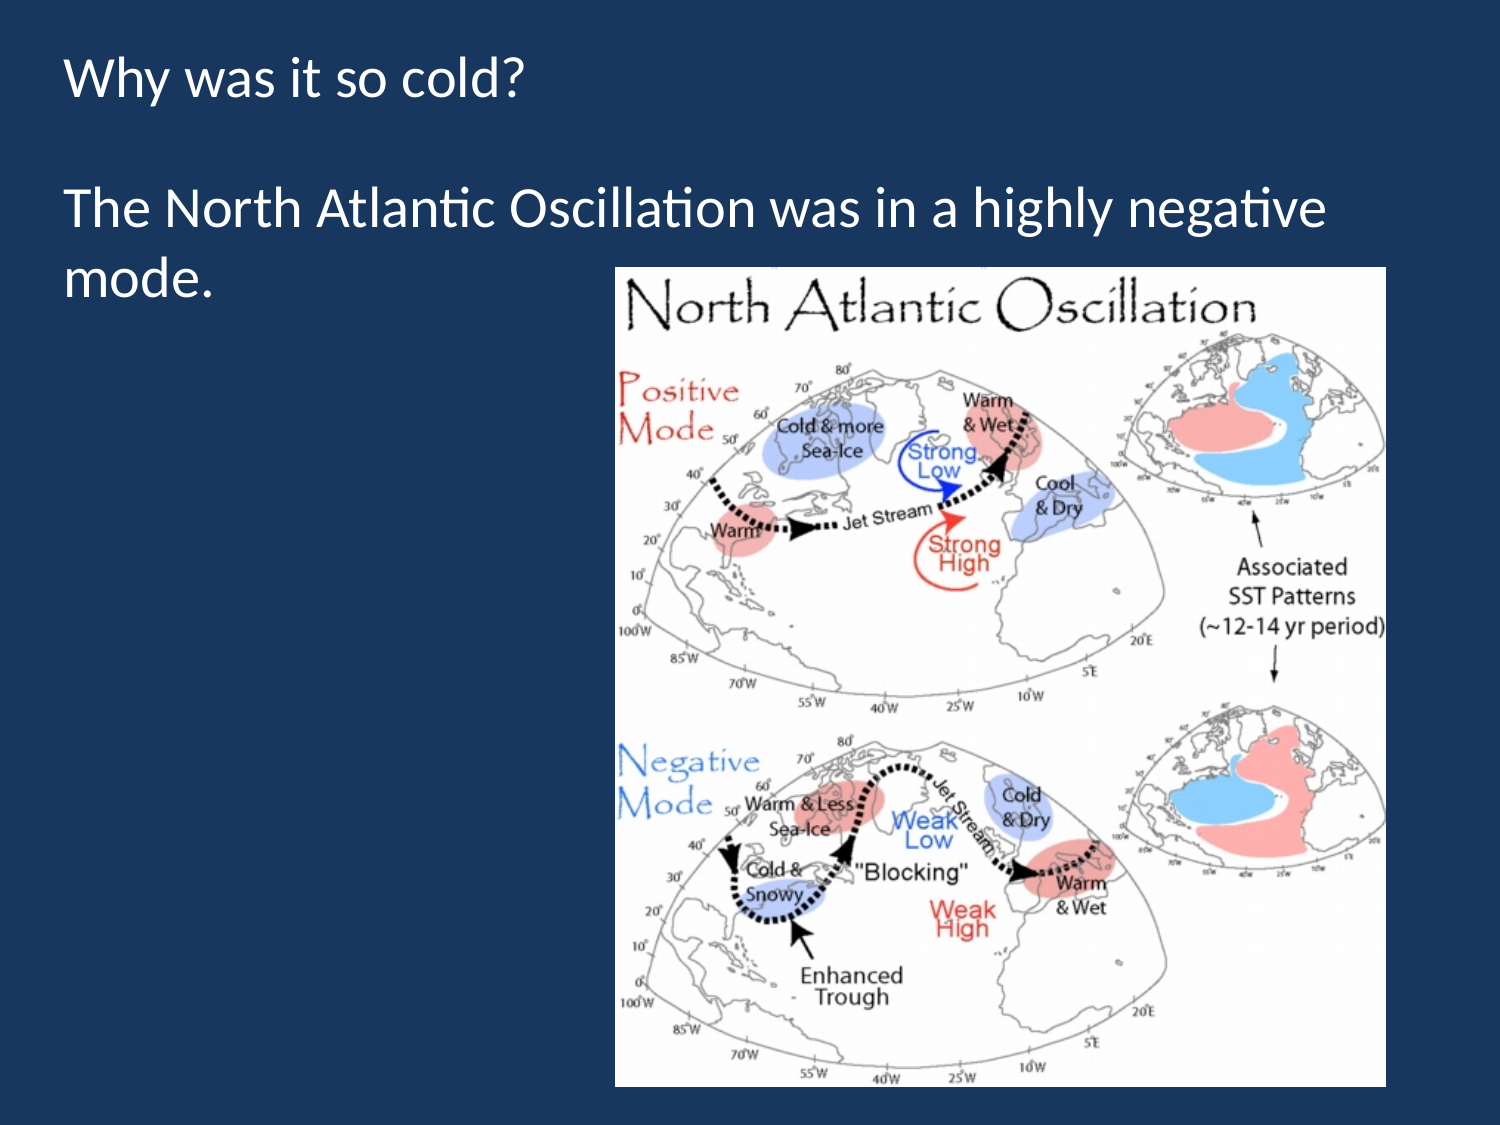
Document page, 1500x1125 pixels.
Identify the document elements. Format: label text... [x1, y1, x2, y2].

picture [615, 267, 1386, 1087]
text_box Why was it so cold? The North Atlantic Oscillation was in a highly negative mode. [48, 31, 1474, 317]
